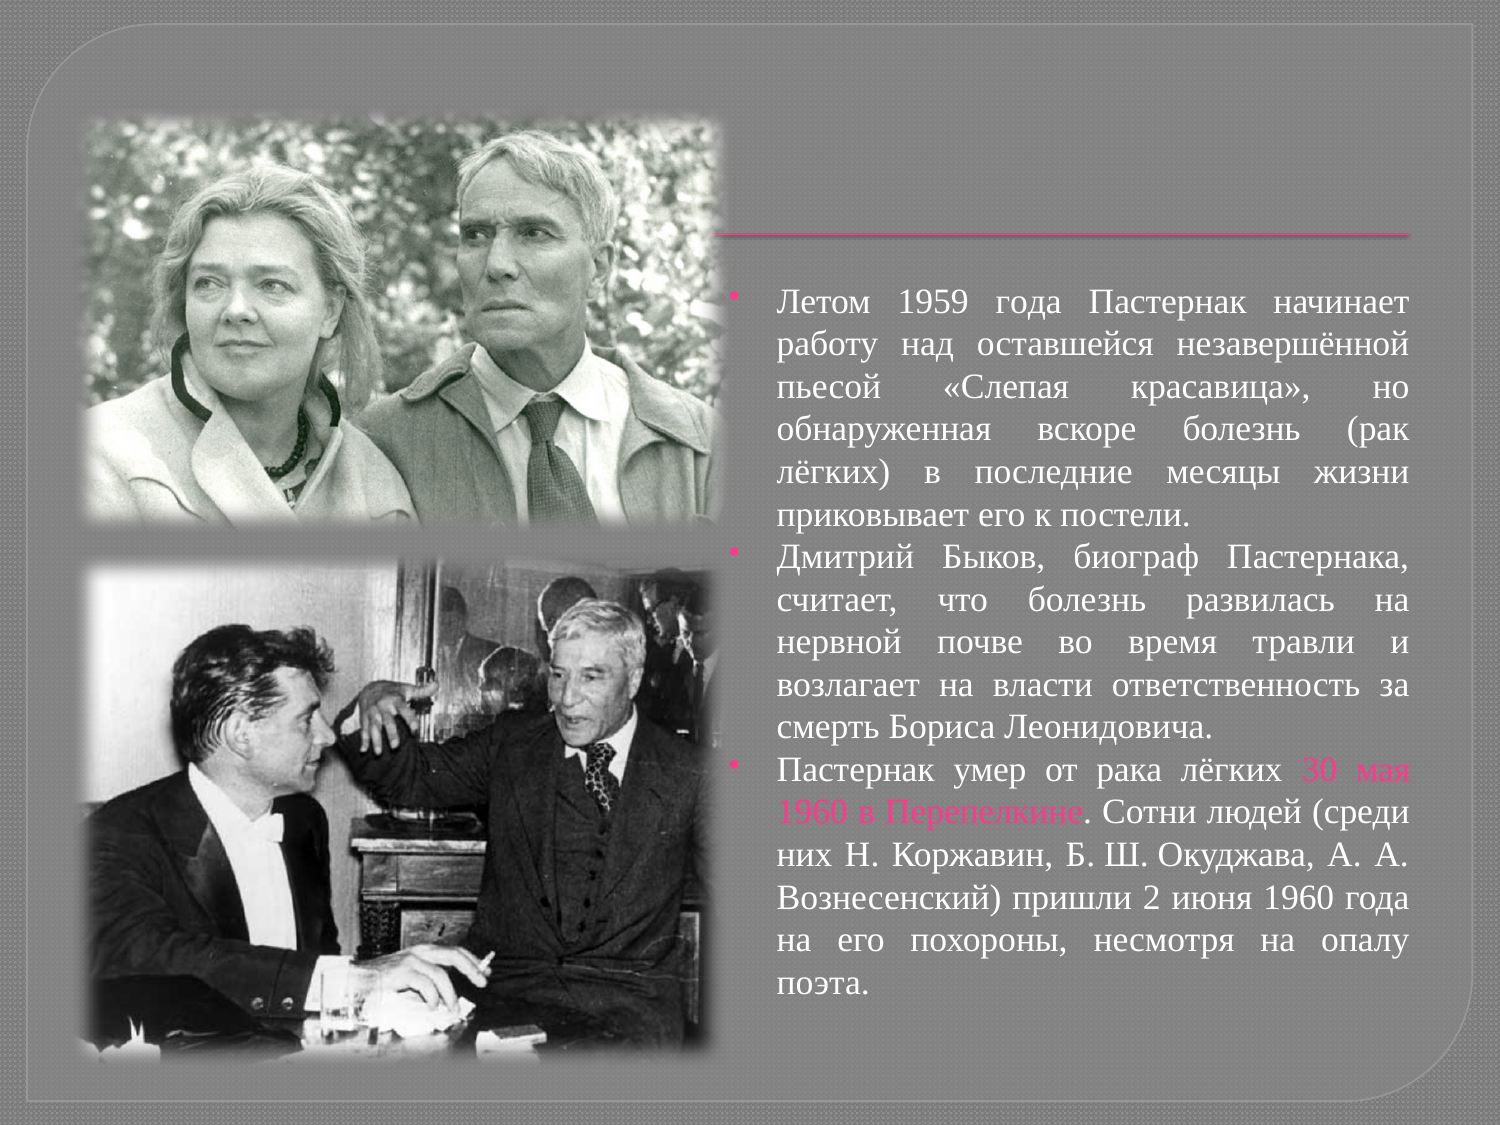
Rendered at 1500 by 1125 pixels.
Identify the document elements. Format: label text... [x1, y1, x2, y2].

list Летом 1959 гoдa Пастернак начинает работу над оставшейся незавершённой пьесой «Слепая красавица», но обнаруженная вскоре болезнь (рак лёгких) в последние месяцы жизни приковывает его к постели. Дмитрий Быков, биограф Пастернака, считает, что болезнь развилась на нервной почве во время травли и возлагает на власти ответственность за смерть Бориса Леонидовича. Пастернак умер от рака лёгких 30 мая 1960 в Перепелкине. Сотни людей (среди них Н. Коржавин, Б. Ш. Окуджава, А. A. Вознесенский) пришли 2 июня 1960 года на его похороны, несмотря на опалу поэта. [714, 269, 1426, 1013]
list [70, 105, 733, 535]
picture [70, 550, 727, 1069]
